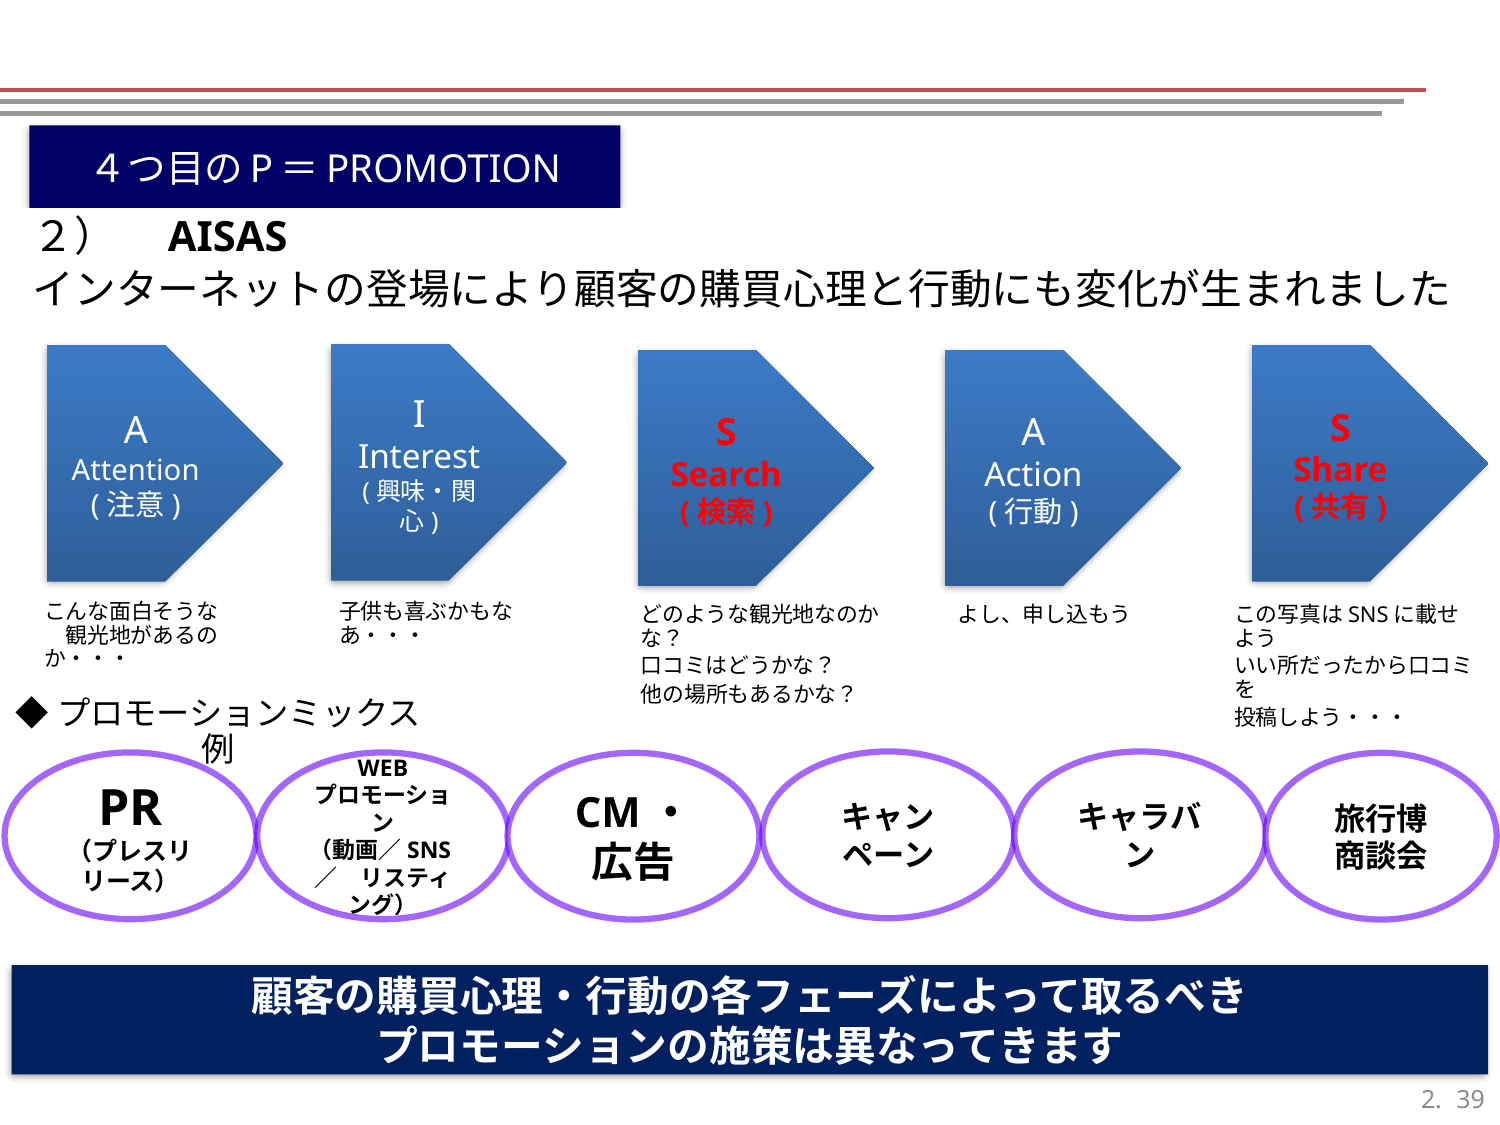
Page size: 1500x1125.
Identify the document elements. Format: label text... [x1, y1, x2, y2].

text_box こんな面白そうな 観光地があるのか・・・ [27, 591, 286, 665]
text_box どのような観光地なのかな？ 口コミはどうかな？ 他の場所もあるかな？ [624, 594, 935, 700]
text_box A Attention (注意) [47, 345, 284, 582]
text_box 顧客の購買心理・行動の各フェーズによって取るべき プロモーションの施策は異なってきます [11, 965, 1489, 1075]
text_box ２） AISAS インターネットの登場により顧客の購買心理と行動にも変化が生まれました [16, 206, 1484, 331]
text_box I Interest (興味・関心) [330, 344, 567, 581]
text_box この写真はSNSに載せよう いい所だったから口コミを 投稿しよう・・・ [1217, 594, 1492, 700]
text_box ◆プロモーションミックス例 [0, 687, 445, 759]
slide_number 38 [1381, 1065, 1500, 1125]
text_box A Action (行動) [944, 349, 1182, 587]
text_box キャン ペーン [760, 749, 1014, 921]
text_box 旅行博 商談会 [1263, 750, 1499, 922]
text_box CM・ 広告 [505, 750, 761, 922]
text_box 子供も喜ぶかもなあ・・・ [322, 591, 602, 665]
text_box WEB プロモーション （動画／SNS／ リスティング） [255, 750, 508, 922]
text_box PR （プレスリリース） [2, 750, 257, 922]
text_box ４つ目のP＝PROMOTION [29, 125, 621, 206]
text_box キャラバン [1012, 749, 1266, 921]
text_box S Search (検索) [637, 349, 874, 587]
text_box よし、申し込もう [941, 594, 1217, 668]
text_box S Share (共有) [1251, 345, 1489, 582]
